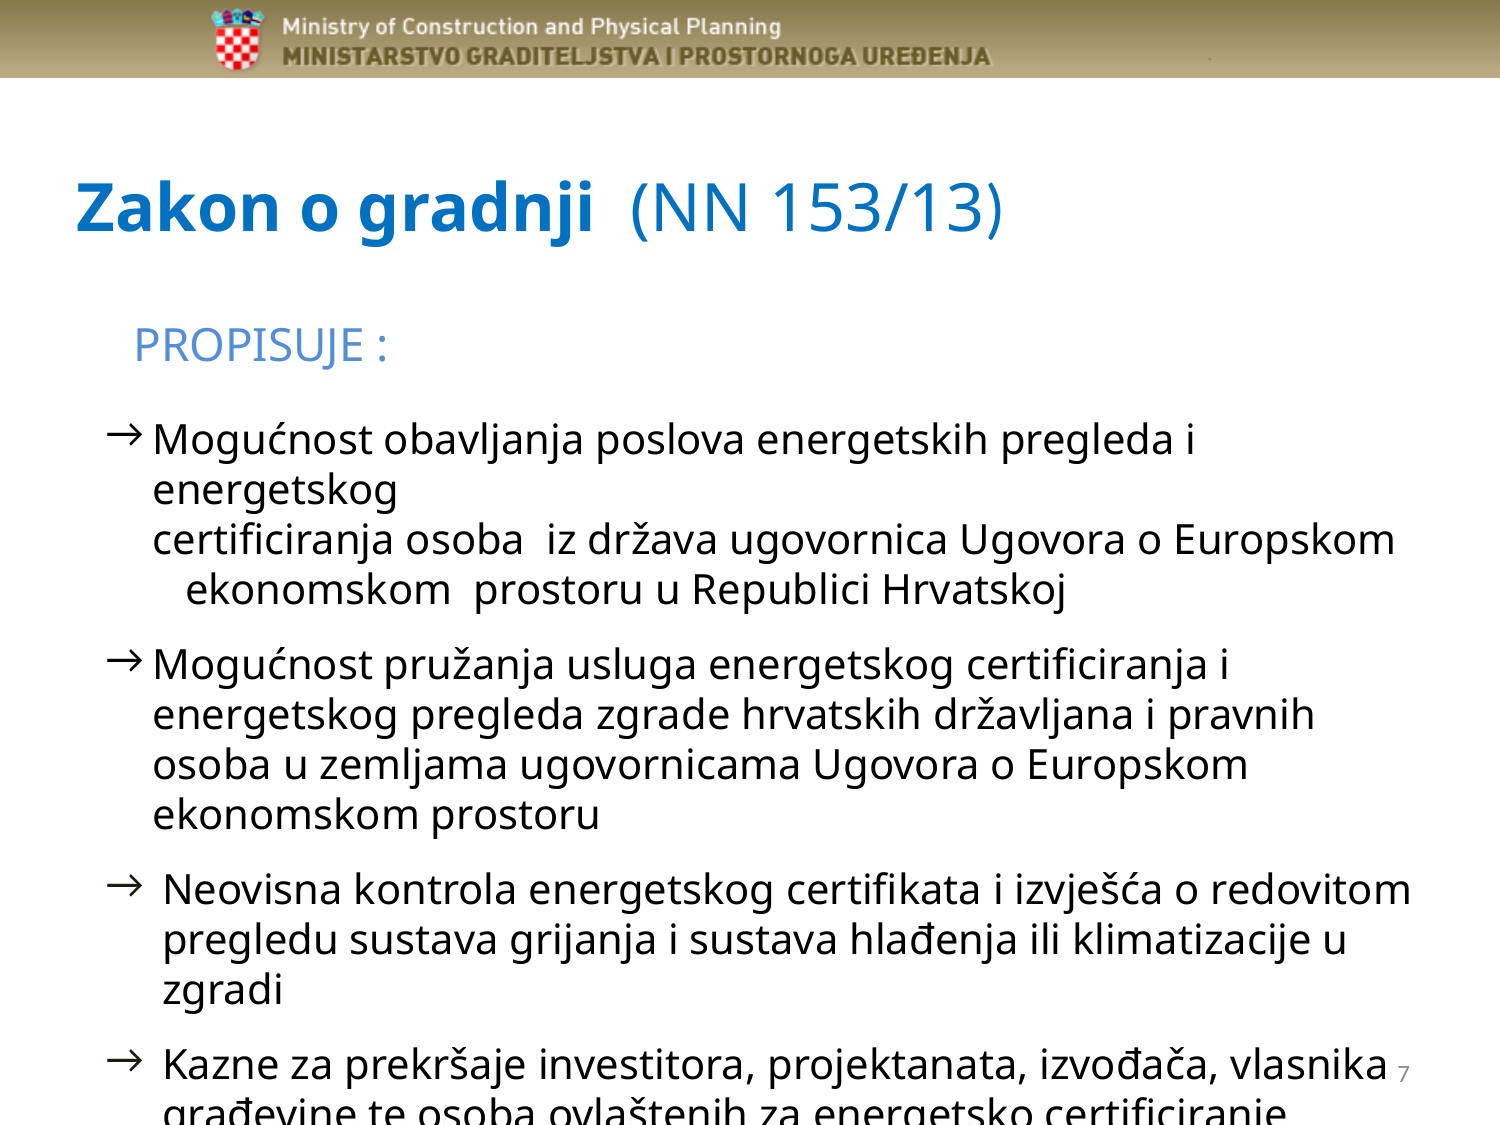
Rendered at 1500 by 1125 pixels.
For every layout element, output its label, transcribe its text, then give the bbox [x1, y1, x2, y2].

text_box Mogućnost obavljanja poslova energetskih pregleda i energetskog certificiranja osoba iz država ugovornica Ugovora o Europskom ekonomskom prostoru u Republici Hrvatskoj Mogućnost pružanja usluga energetskog certificiranja i energetskog pregleda zgrade hrvatskih državljana i pravnih osoba u zemljama ugovornicama Ugovora o Europskom ekonomskom prostoru Neovisna kontrola energetskog certifikata i izvješća o redovitom pregledu sustava grijanja i sustava hlađenja ili klimatizacije u zgradi Kazne za prekršaje investitora, projektanata, izvođača, vlasnika građevine te osoba ovlaštenih za energetsko certificiranje [89, 333, 1440, 952]
text_box PROPISUJE : [118, 308, 405, 379]
slide_number 7 [1074, 1042, 1425, 1103]
text_box Zakon o gradnji (NN 153/13) [62, 157, 1075, 253]
picture [0, 0, 1500, 79]
